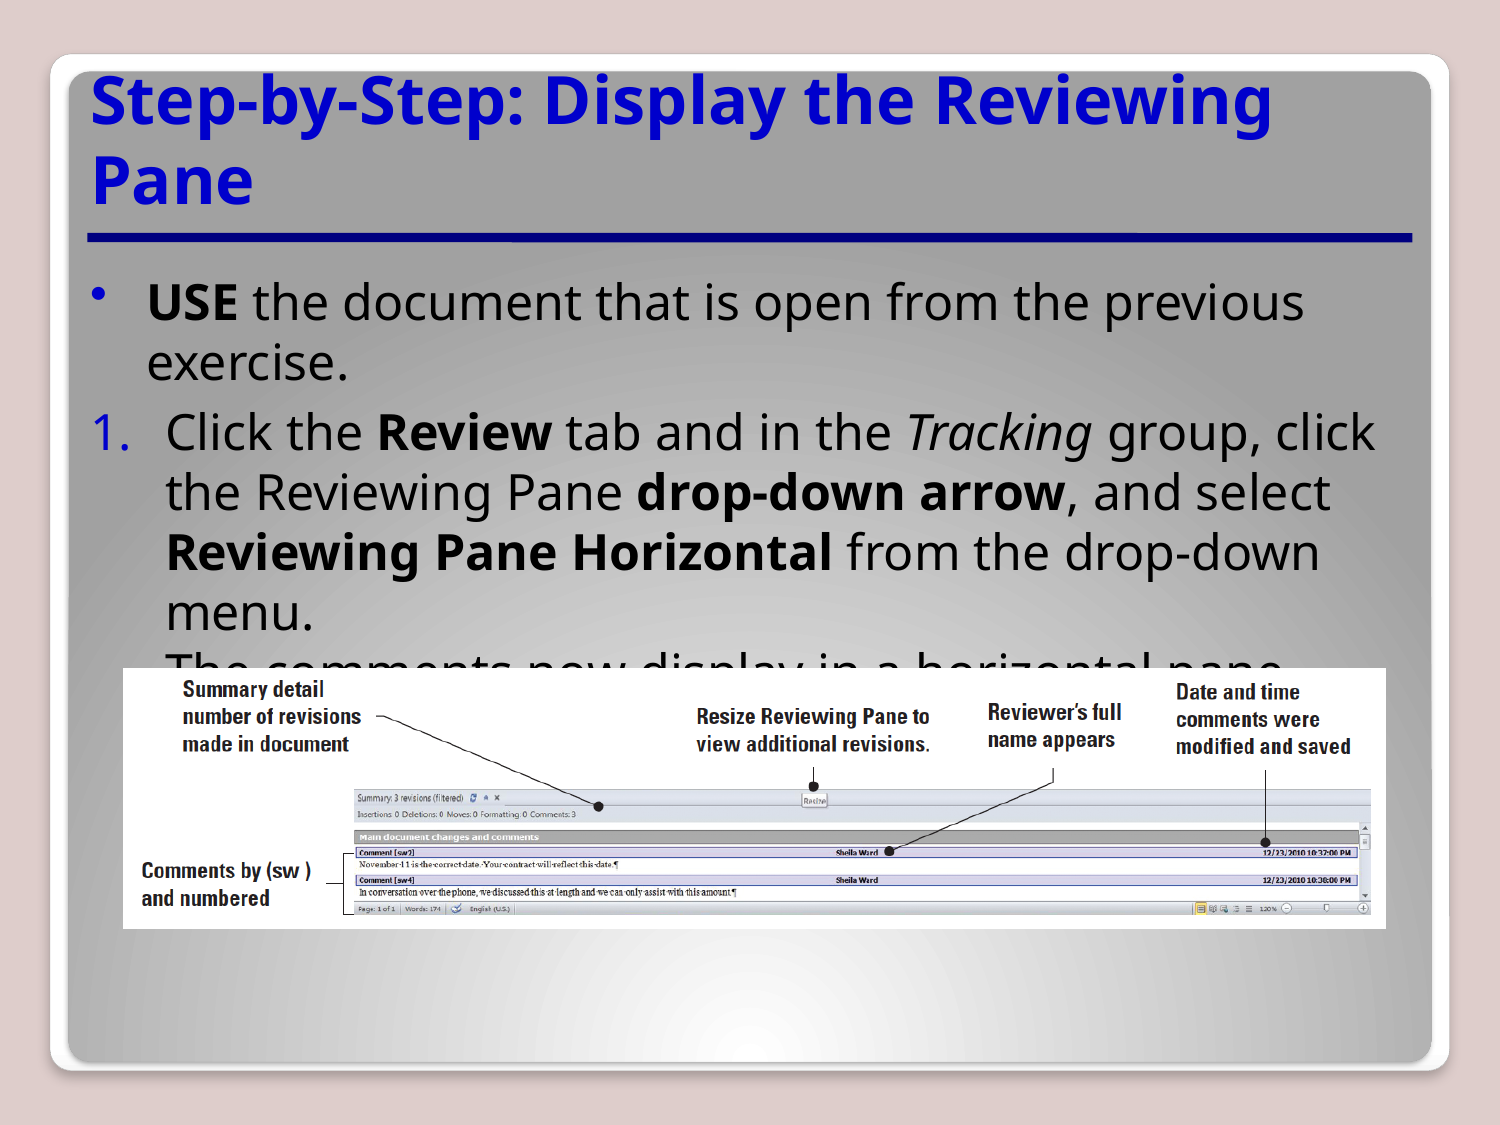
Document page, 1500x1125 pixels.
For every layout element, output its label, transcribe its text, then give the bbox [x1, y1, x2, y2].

title Step-by-Step: Display the Reviewing Pane [74, 74, 1426, 226]
list USE the document that is open from the previous exercise. Click the Review tab and in the Tracking group, click the Reviewing Pane drop-down arrow, and select Reviewing Pane Horizontal from the drop-down menu. The comments now display in a horizontal pane across the bottom of the Word window as shown below. [74, 262, 1426, 1063]
picture [123, 668, 1386, 929]
